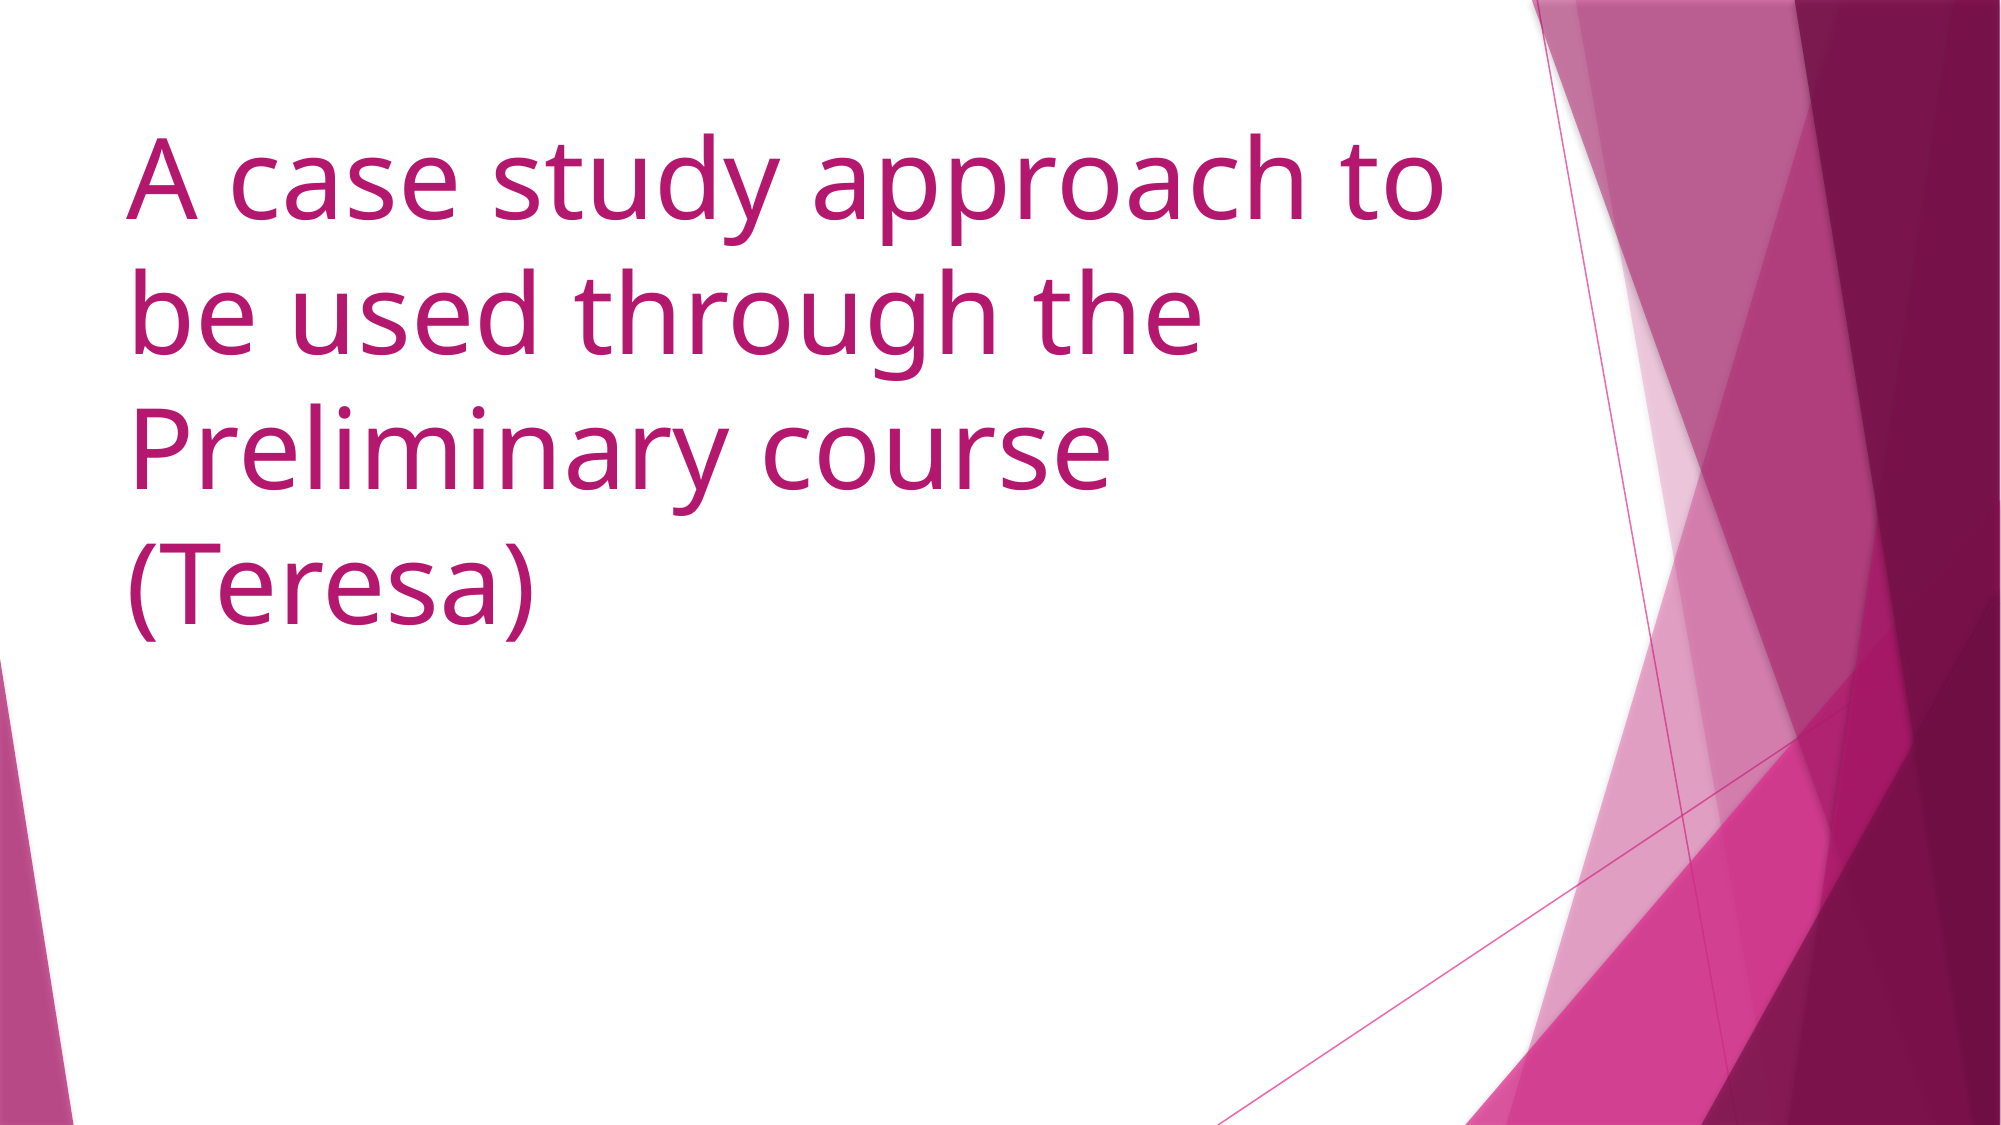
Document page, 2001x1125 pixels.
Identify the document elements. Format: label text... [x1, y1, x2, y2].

title A case study approach to be used through the Preliminary course (Teresa) [111, 99, 1522, 317]
